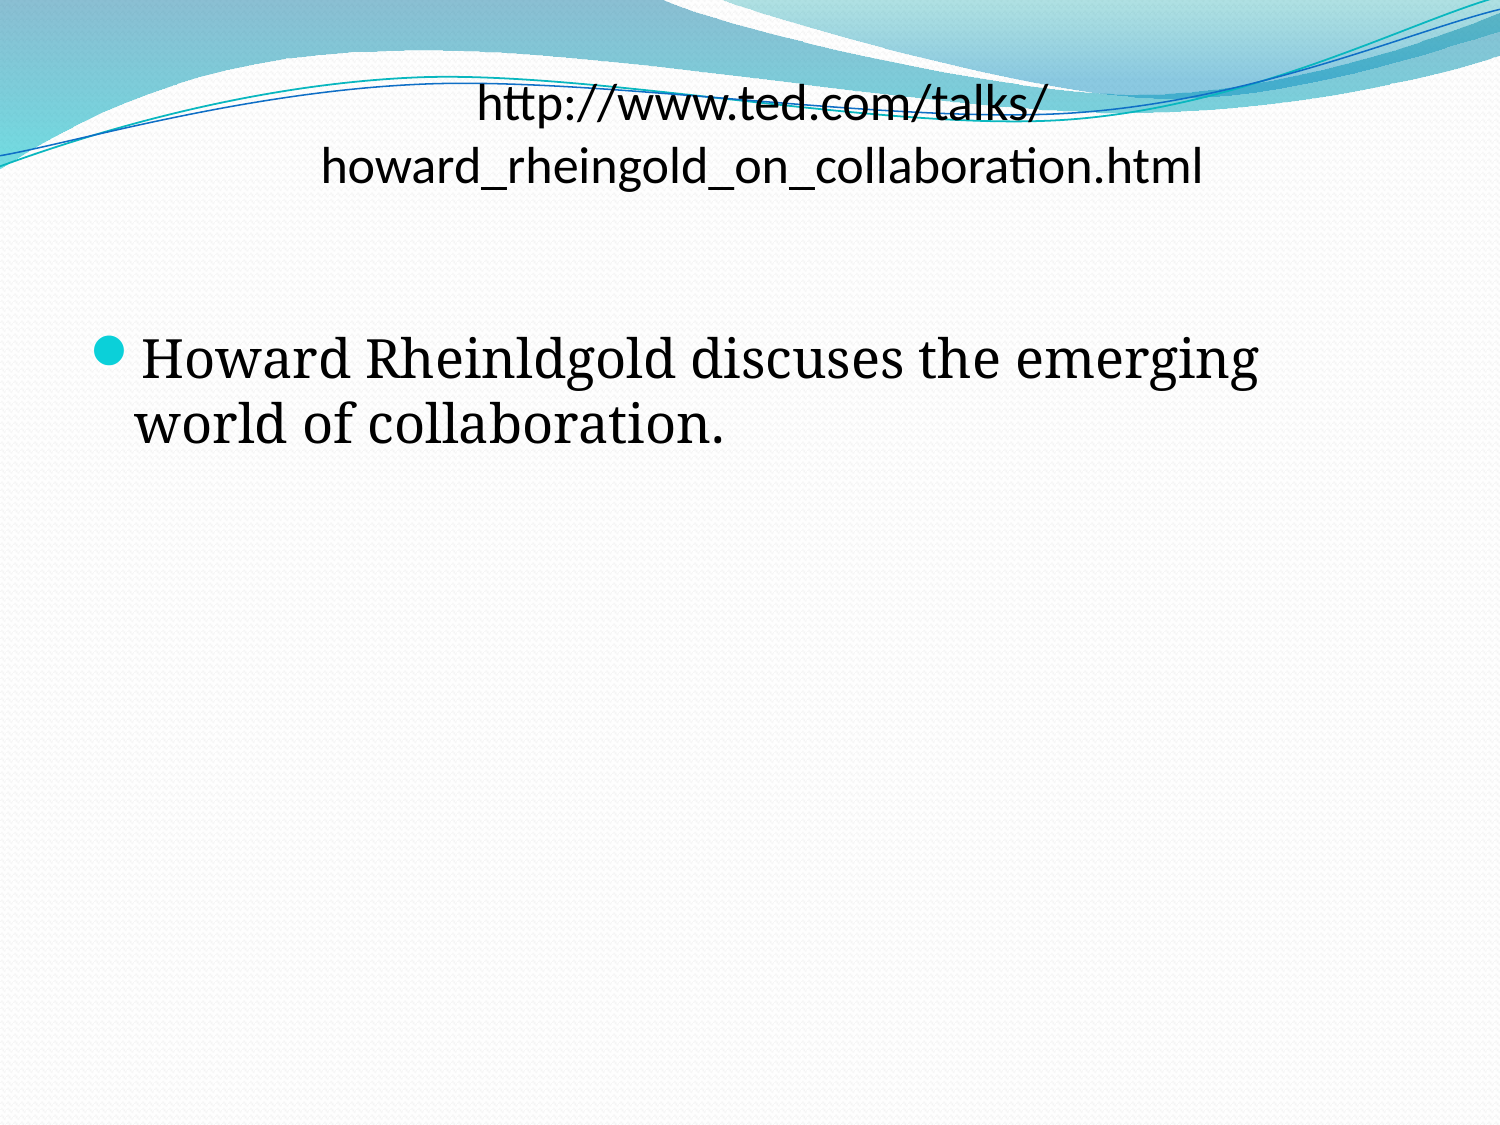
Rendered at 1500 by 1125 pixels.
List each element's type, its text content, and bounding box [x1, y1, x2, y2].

text_box http://www.ted.com/talks/howard_rheingold_on_collaboration.html [87, 37, 1438, 225]
list Howard Rheinldgold discuses the emerging world of collaboration. [75, 317, 1425, 1038]
